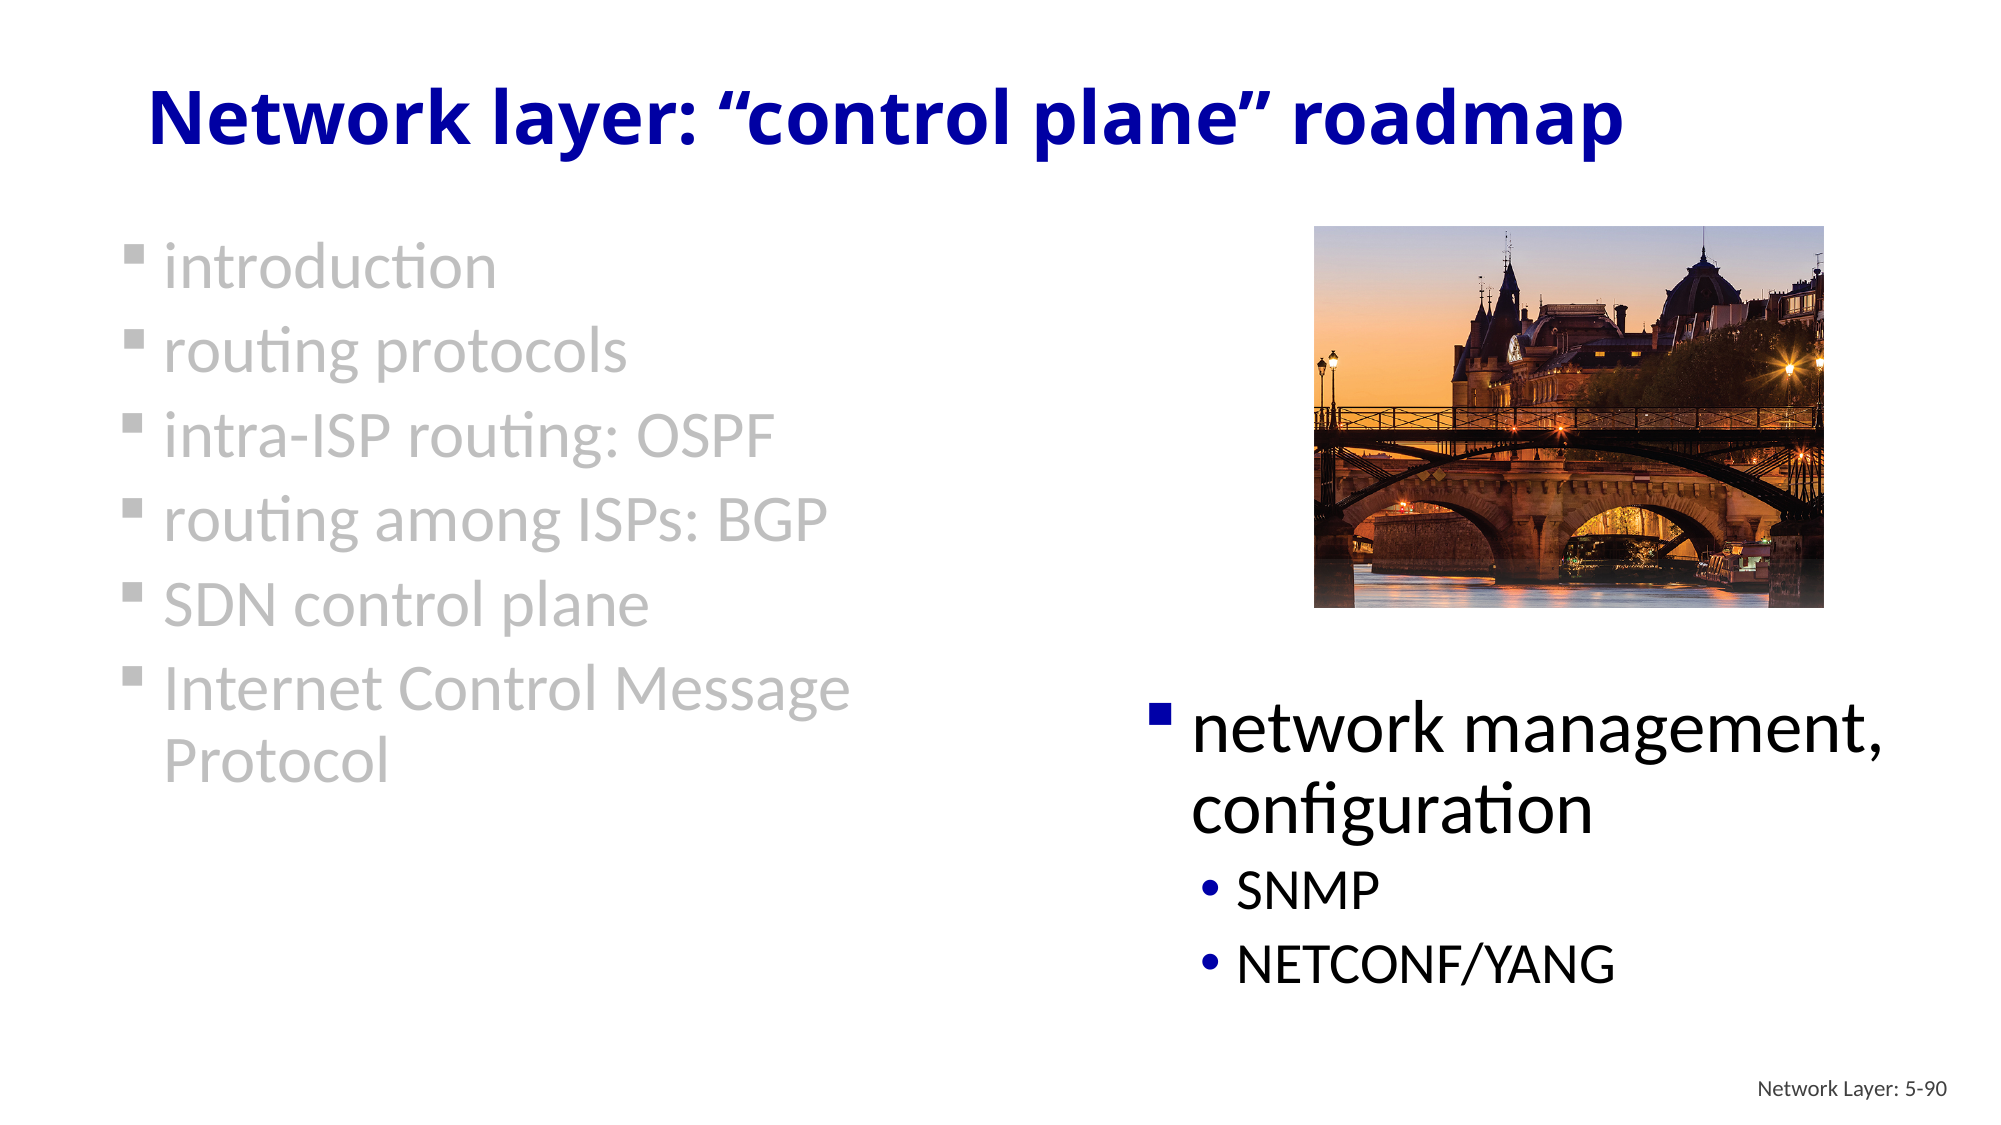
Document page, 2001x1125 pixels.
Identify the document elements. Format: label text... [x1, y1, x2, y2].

picture [1314, 226, 1824, 608]
text_box network management, configuration SNMP NETCONF/YANG [1109, 679, 1941, 1030]
text_box introduction routing protocols intra-ISP routing: OSPF routing among ISPs: BGP SDN control plane Internet Control Message Protocol [102, 223, 1017, 1050]
title Network layer: “control plane” roadmap [131, 47, 1856, 195]
slide_number Network Layer: 5-90 [1512, 1056, 1963, 1117]
